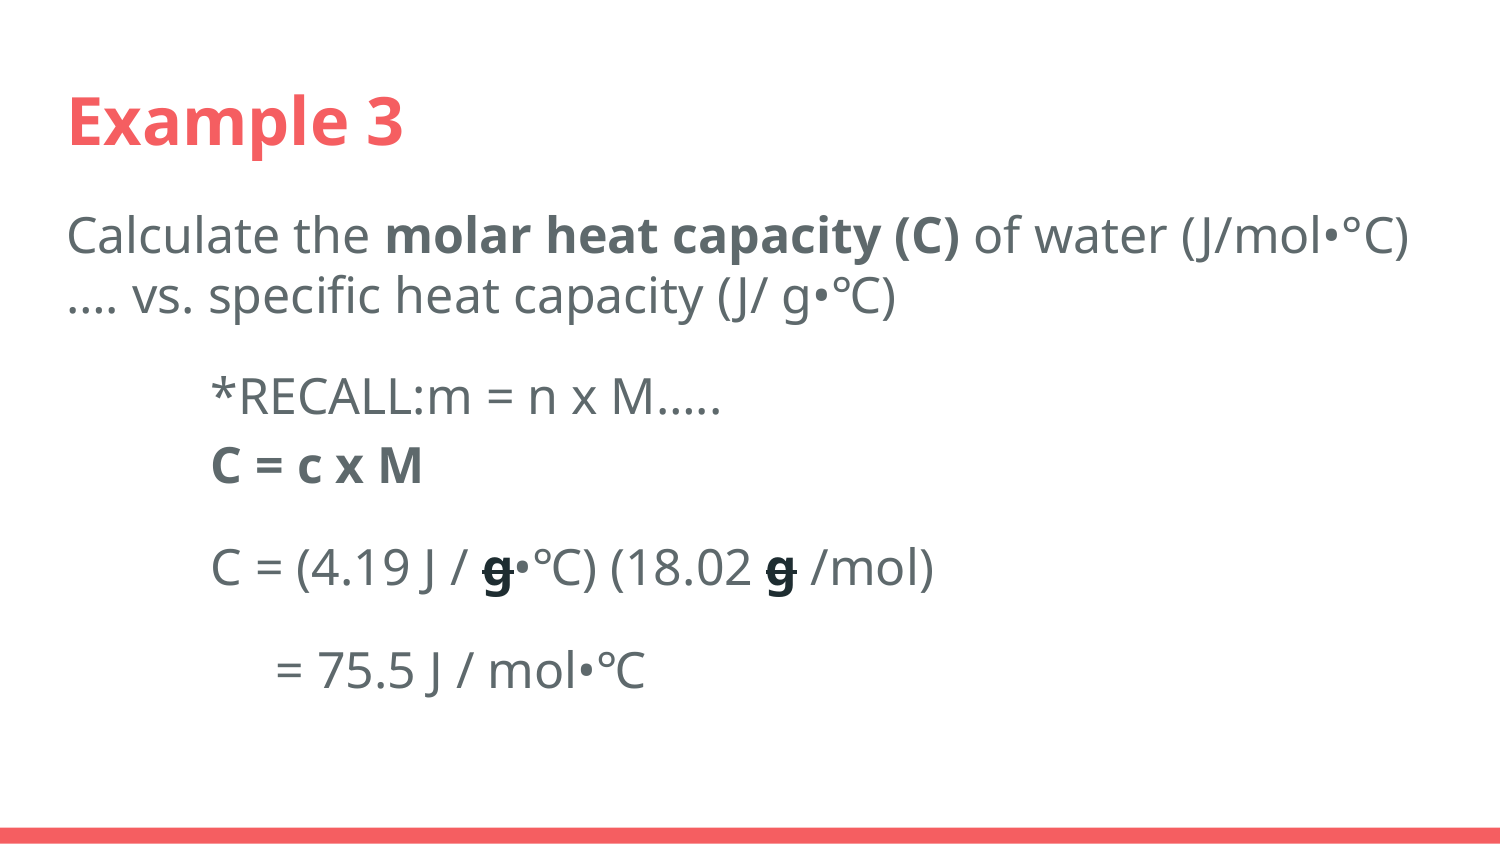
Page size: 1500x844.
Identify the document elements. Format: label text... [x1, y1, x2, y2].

list Calculate the molar heat capacity (C) of water (J/mol•°C) …. vs. specific heat capacity (J/ g•℃) [51, 189, 1449, 421]
title Example 3 [51, 64, 1449, 167]
text_box *RECALL:m = n x M….. C = c x M C = (4.19 J / g•℃) (18.02 g /mol) = 75.5 J / mol•℃ [195, 340, 1419, 809]
